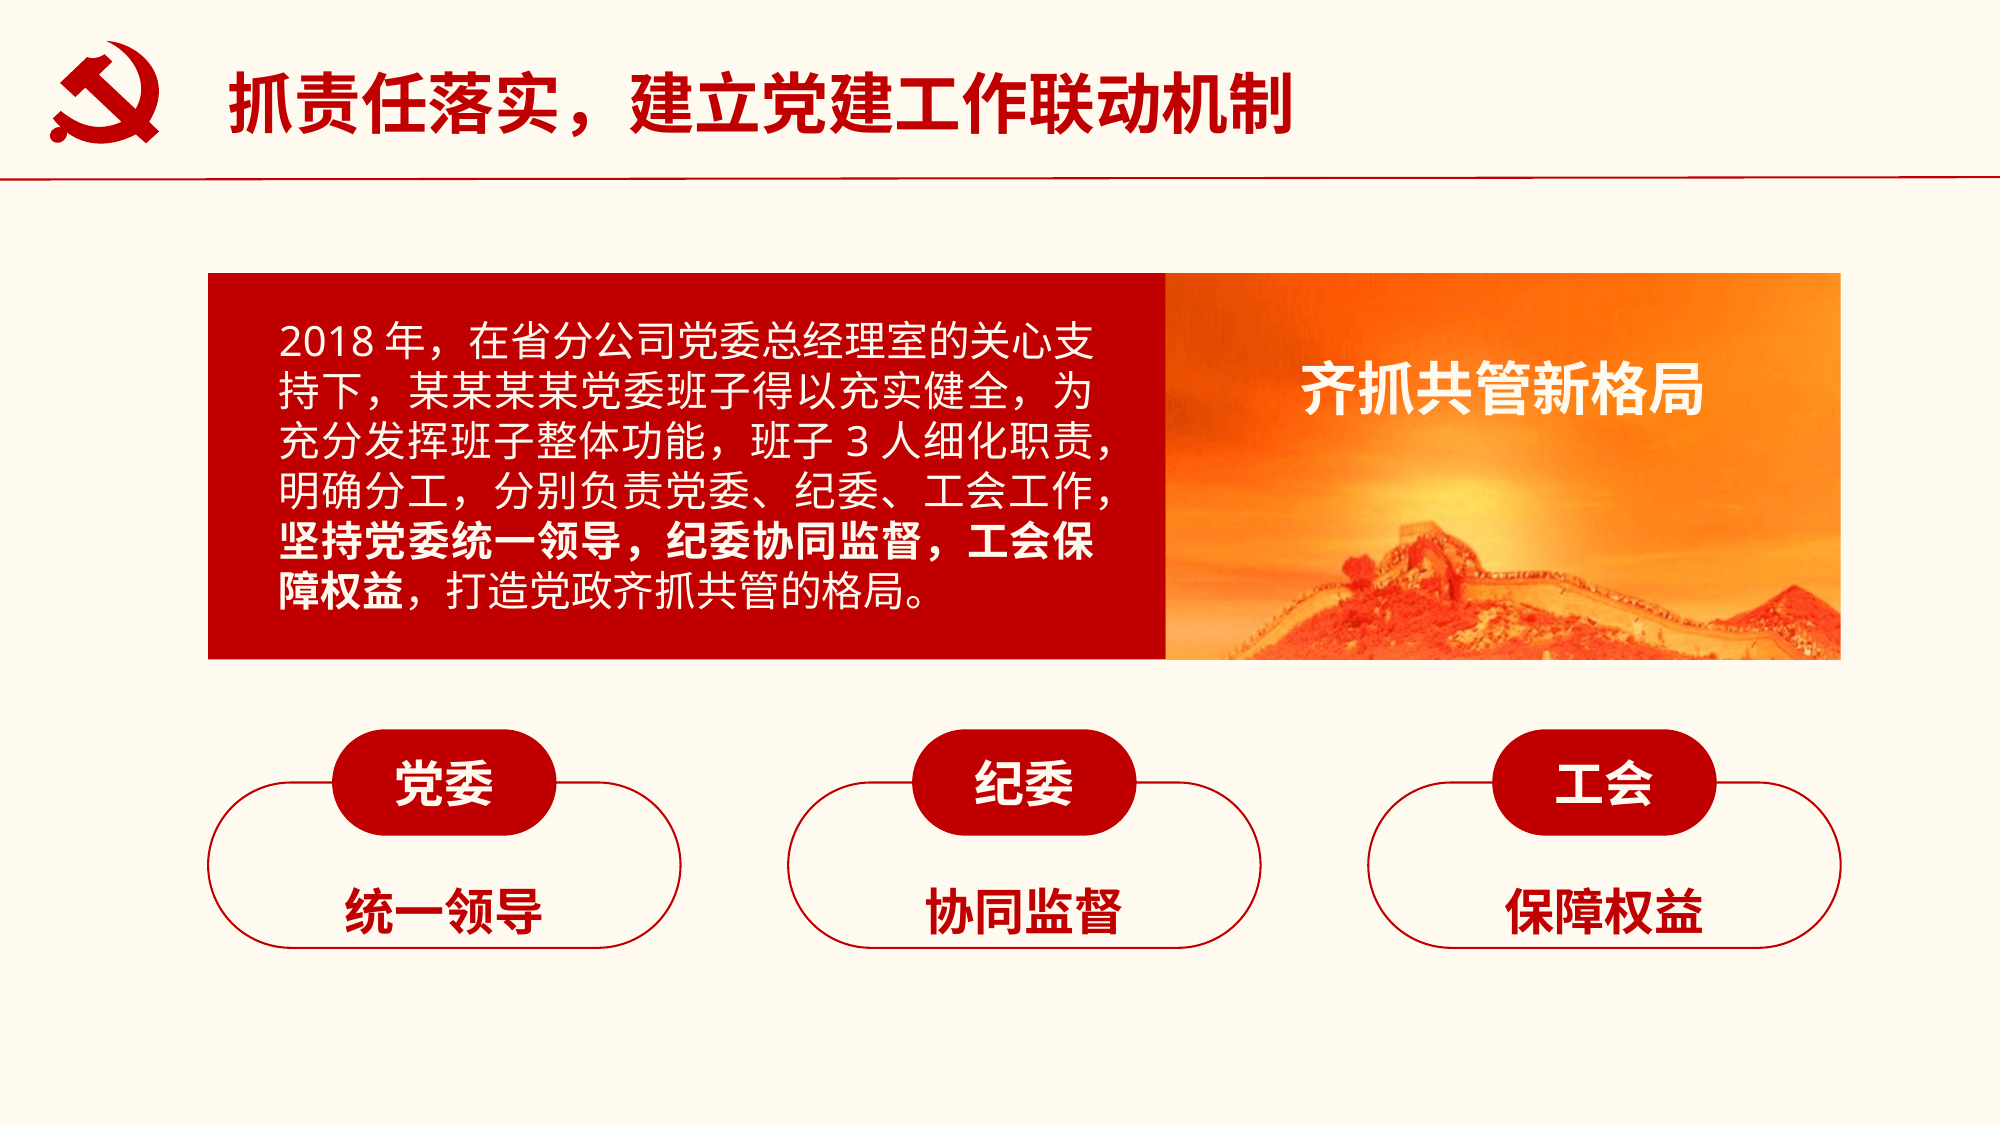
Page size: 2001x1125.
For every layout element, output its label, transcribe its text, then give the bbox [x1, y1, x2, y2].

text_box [208, 273, 1166, 660]
picture [1166, 273, 1841, 660]
text_box 抓责任落实，建立党建工作联动机制 [212, 54, 1311, 149]
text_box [1368, 729, 1841, 948]
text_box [208, 729, 681, 948]
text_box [788, 729, 1261, 948]
